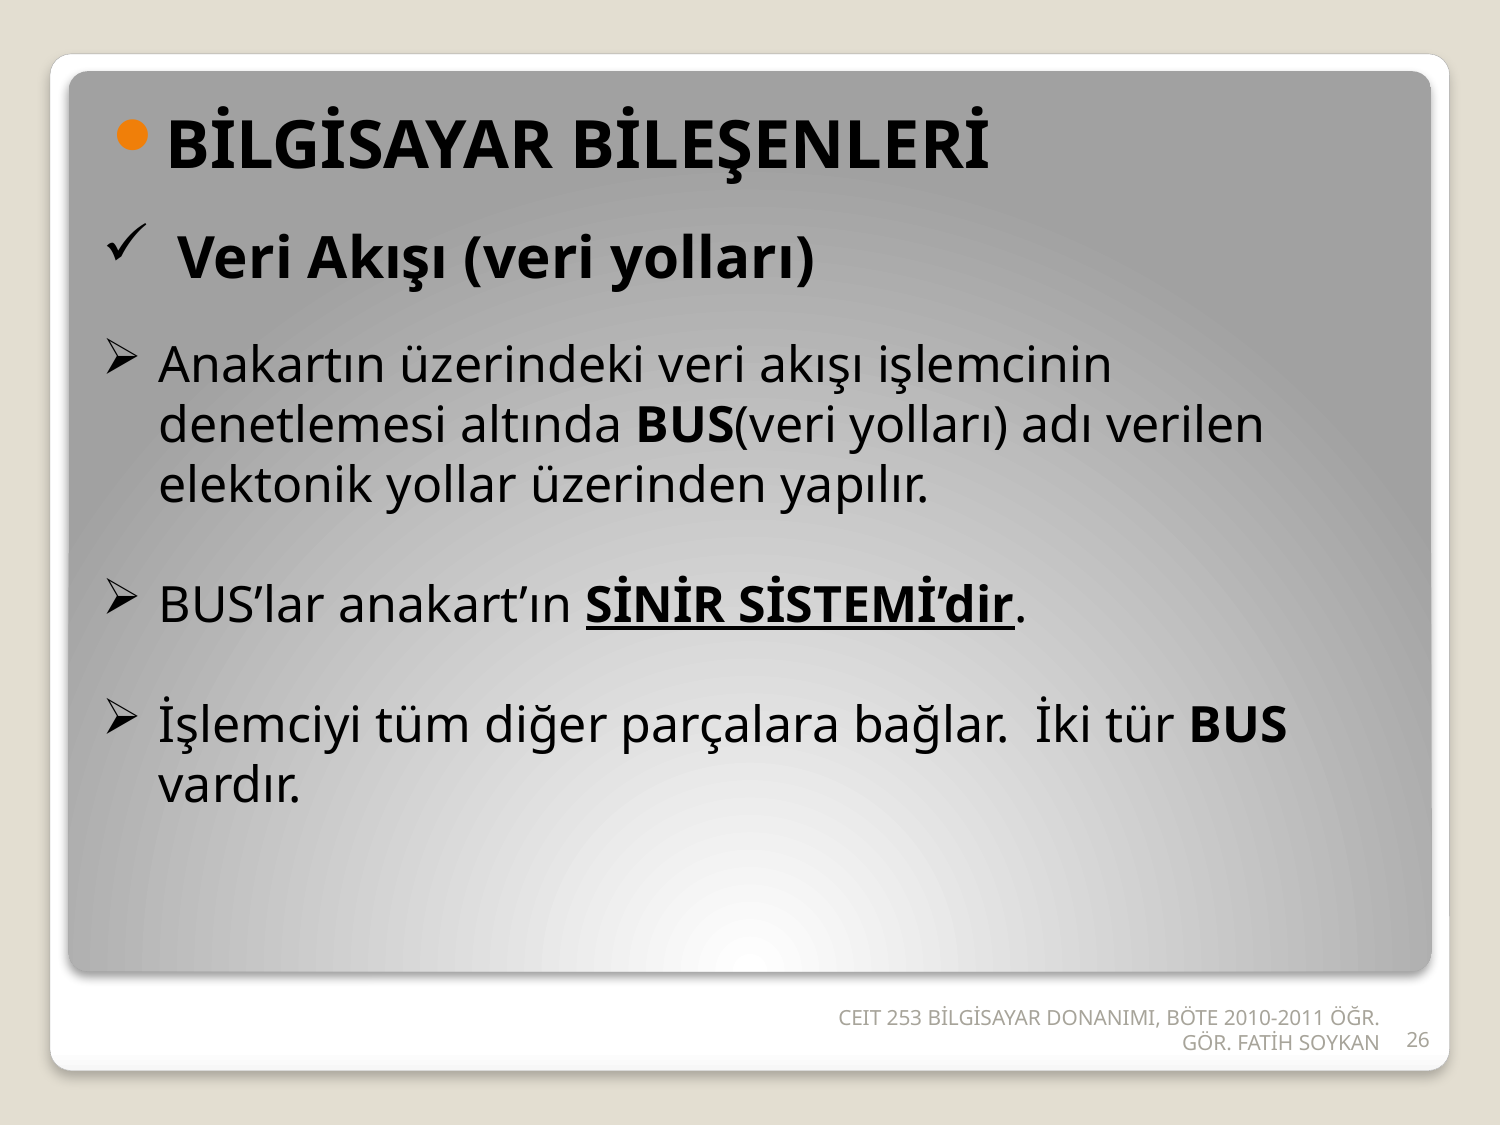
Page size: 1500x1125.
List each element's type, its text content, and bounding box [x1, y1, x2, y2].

text_box Veri Akışı (veri yolları) [87, 162, 1413, 298]
footer CEIT 253 BİLGİSAYAR DONANIMI, BÖTE 2010-2011 ÖĞR. GÖR. FATİH SOYKAN [800, 1002, 1395, 1063]
list BİLGİSAYAR BİLEŞENLERİ [82, 86, 1425, 300]
slide_number 26 [1395, 1002, 1445, 1063]
text_box Anakartın üzerindeki veri akışı işlemcinin denetlemesi altında BUS(veri yolları) adı verilen elektonik yollar üzerinden yapılır. BUS’lar anakart’ın SİNİR SİSTEMİ’dir. İşlemciyi tüm diğer parçalara bağlar. İki tür BUS vardır. [87, 324, 1388, 820]
